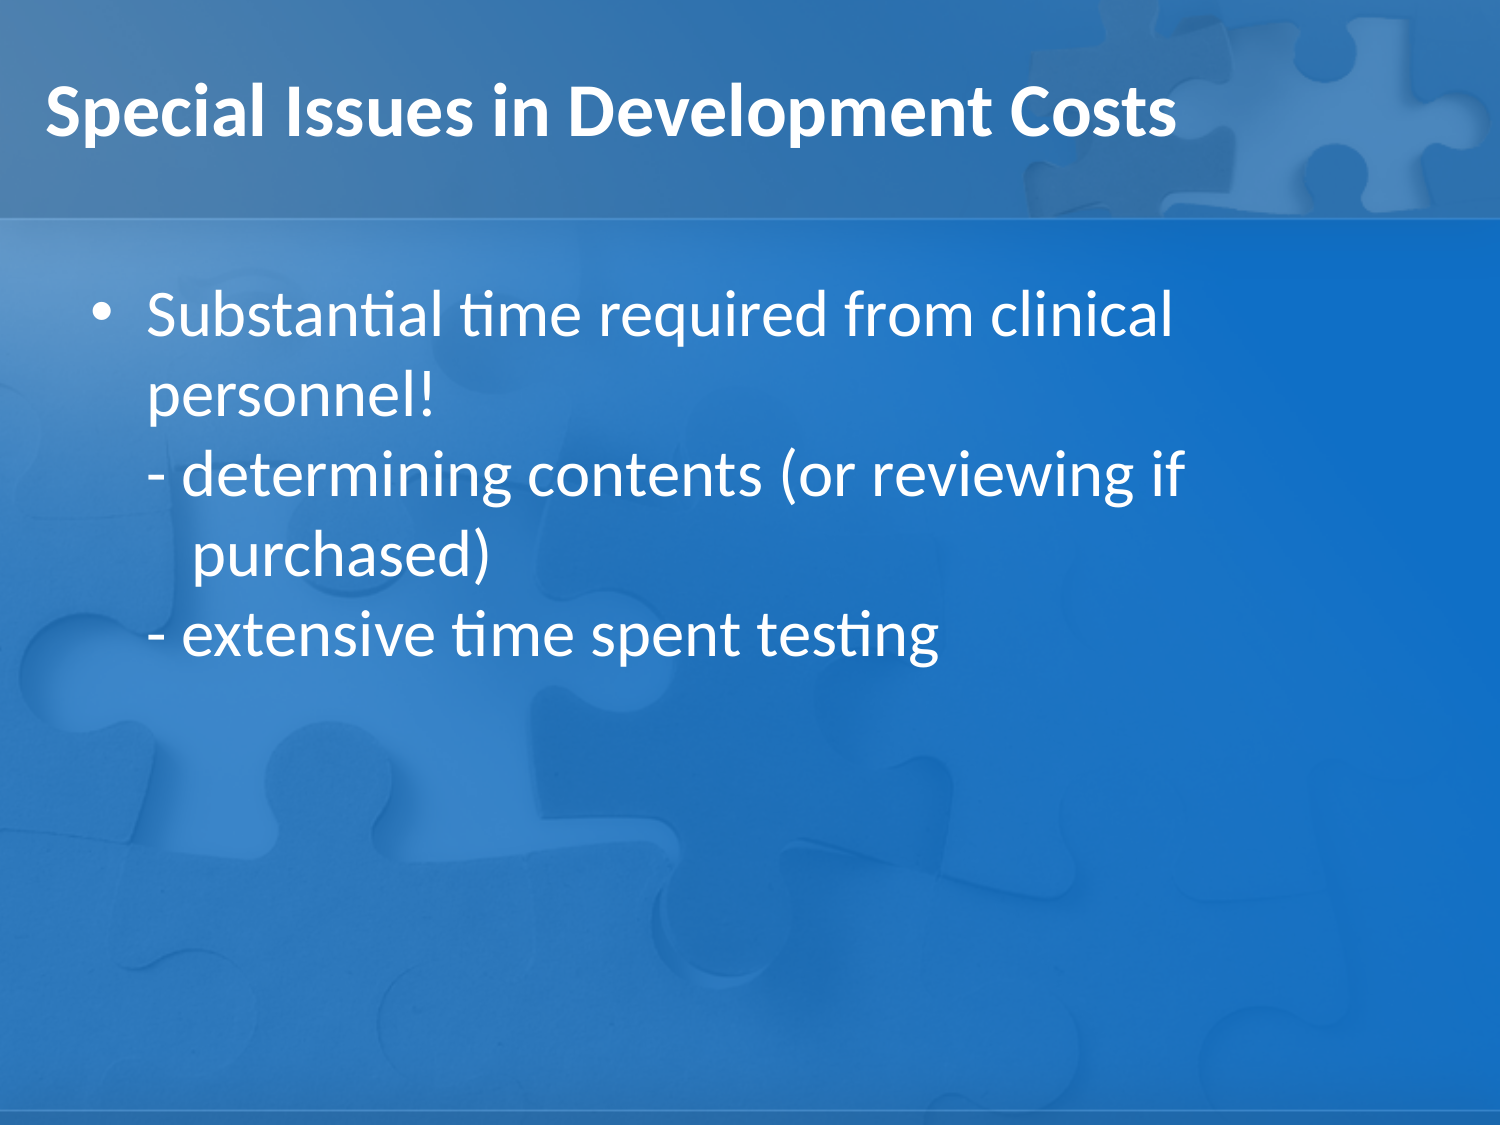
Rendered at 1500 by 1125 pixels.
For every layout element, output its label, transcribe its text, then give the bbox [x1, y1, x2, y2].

list Substantial time required from clinical personnel! - determining contents (or reviewing if purchased) - extensive time spent testing [75, 262, 1425, 1005]
title Special Issues in Development Costs [0, 12, 1225, 200]
picture [0, 0, 1500, 1125]
